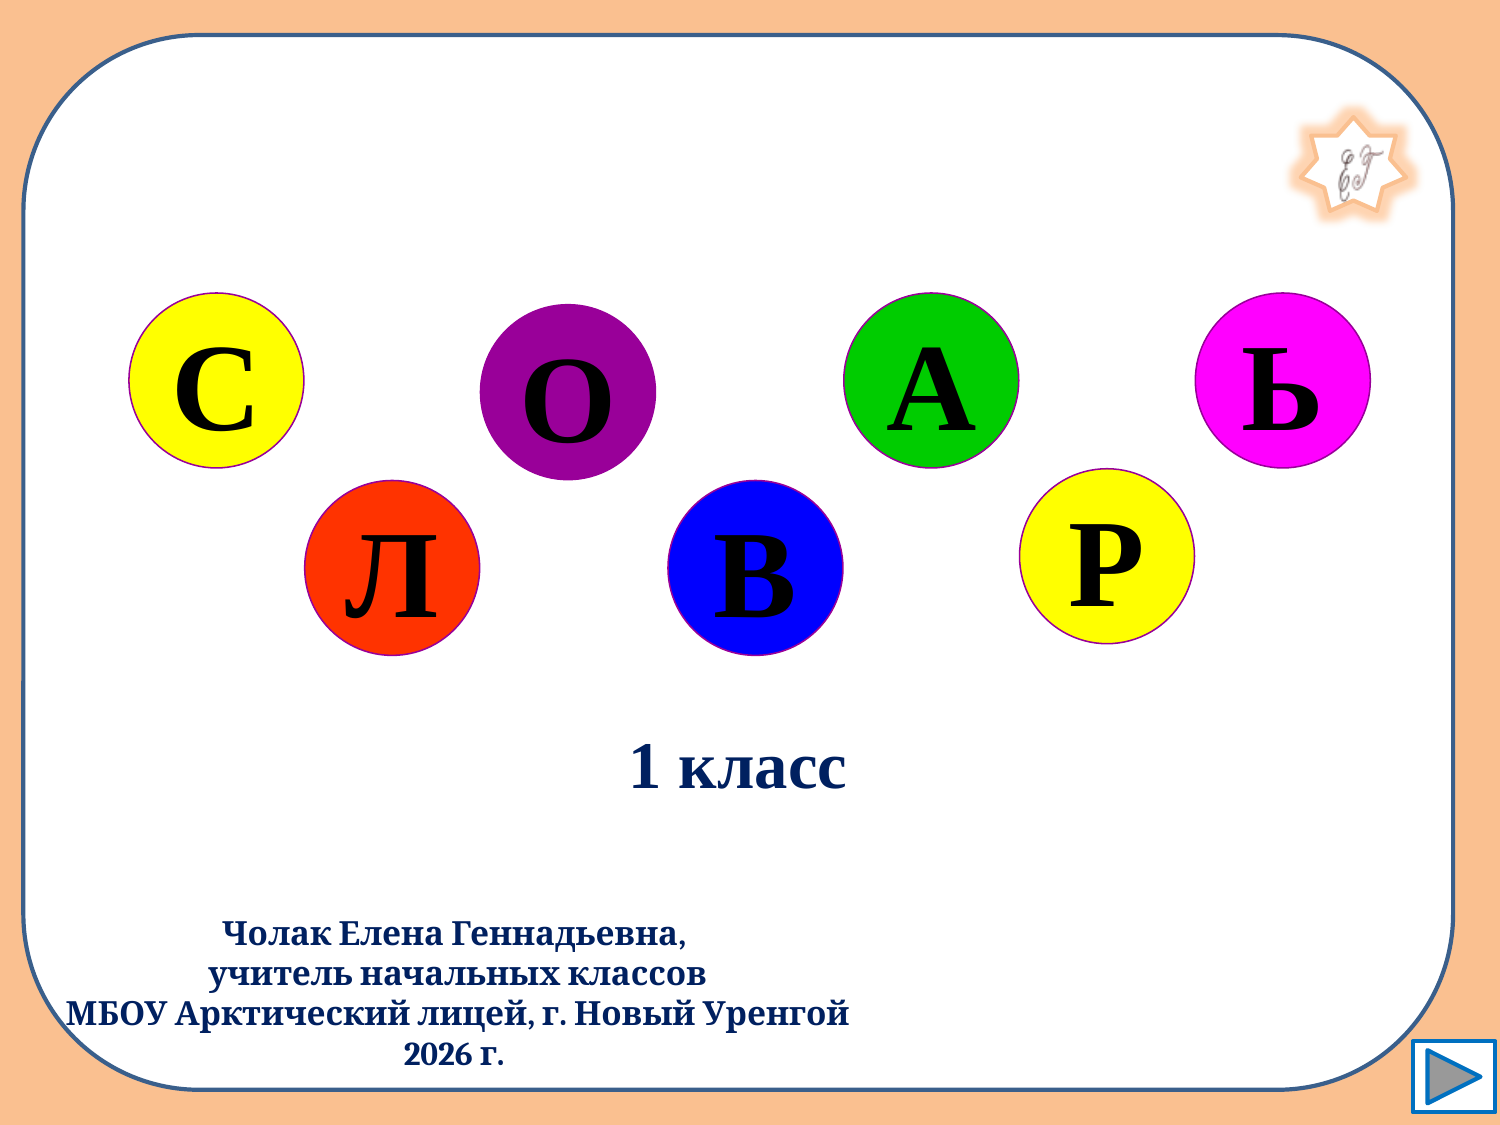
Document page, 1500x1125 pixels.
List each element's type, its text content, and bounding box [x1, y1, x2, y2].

text_box Р [1019, 468, 1195, 644]
text_box Ь [1195, 292, 1371, 468]
text_box С [128, 292, 304, 468]
text_box О [1411, 161, 1418, 191]
text_box 1 класс [21, 32, 1456, 1092]
text_box Л [304, 480, 480, 656]
text_box Чолак Елена Геннадьевна, учитель начальных классов МБОУ Арктический лицей, г. Новый Уренгой 2026 г. [43, 905, 866, 1080]
text_box В [667, 480, 843, 656]
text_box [1300, 116, 1407, 212]
text_box О [480, 304, 656, 480]
text_box А [843, 292, 1019, 468]
text_box О [1337, 106, 1370, 114]
text_box О [1289, 162, 1295, 190]
text_box [1411, 1039, 1497, 1114]
